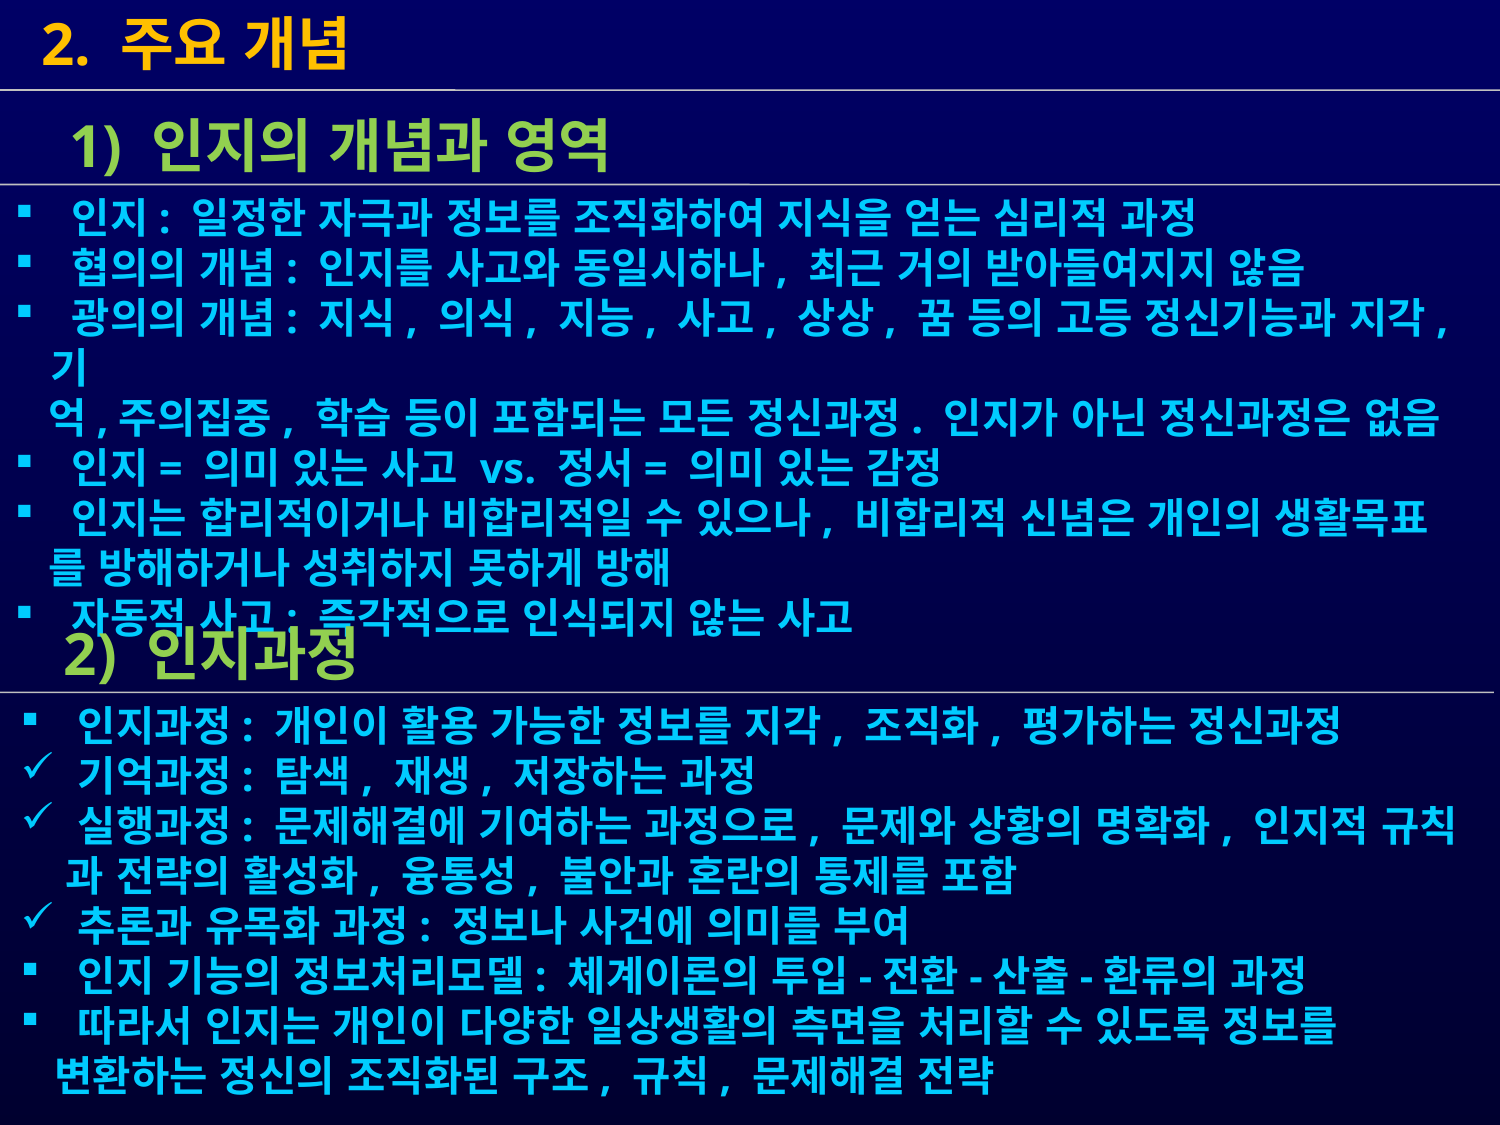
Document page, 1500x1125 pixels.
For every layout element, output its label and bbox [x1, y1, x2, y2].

text_box [0, 0, 1500, 1112]
